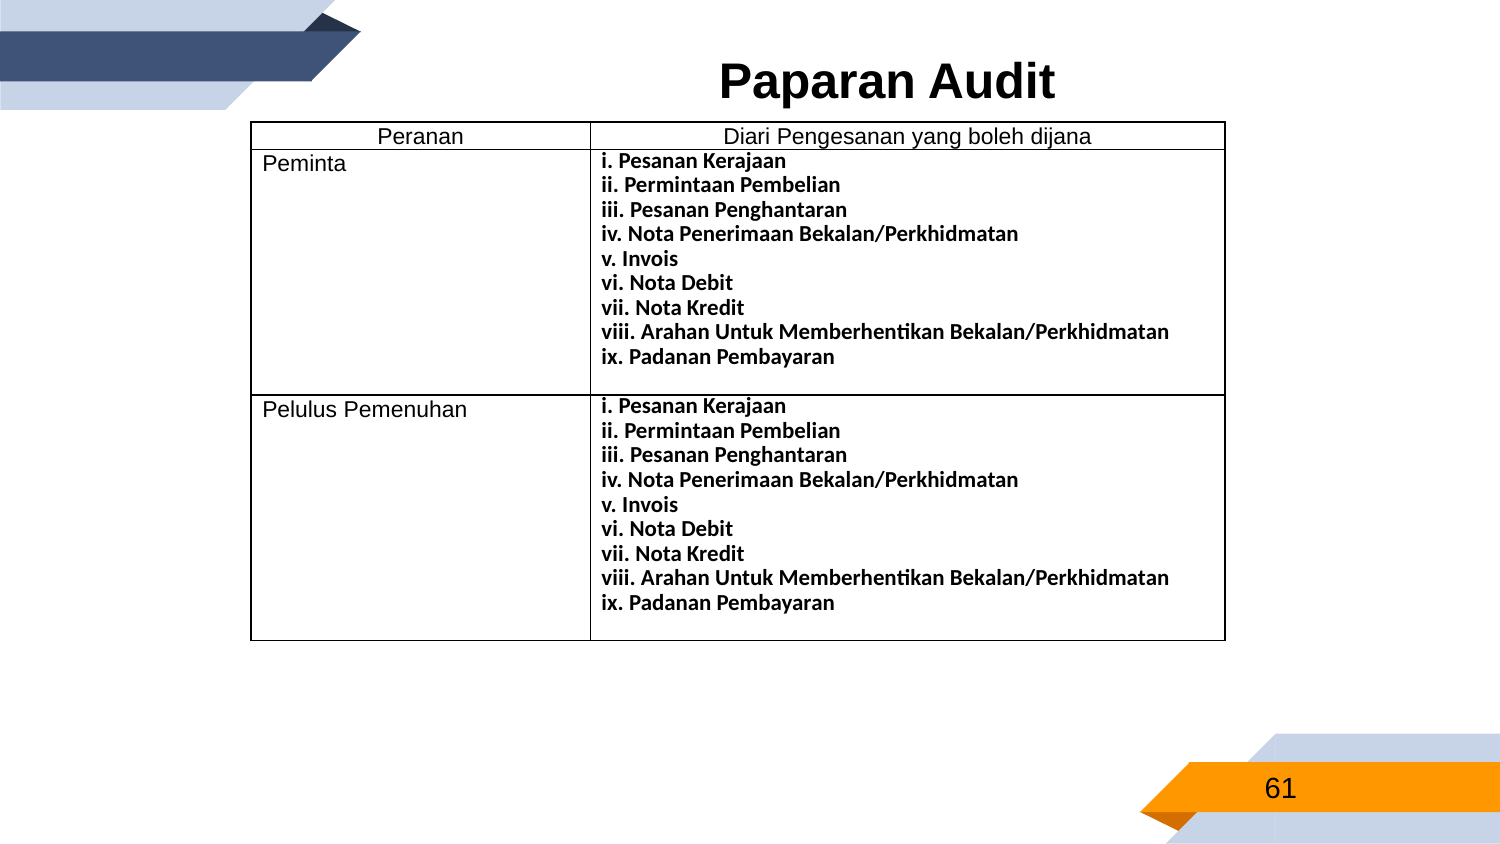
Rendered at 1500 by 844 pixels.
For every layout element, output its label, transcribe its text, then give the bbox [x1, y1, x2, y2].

table_header Peranan [252, 123, 590, 149]
text_box Paparan Audit [323, 45, 1452, 111]
table_cell Pelulus Pemenuhan [252, 396, 590, 640]
table_cell Peminta [252, 150, 590, 394]
slide_number 61 [1249, 760, 1494, 813]
table_header Diari Pengesanan yang boleh dijana [591, 123, 1224, 149]
table_cell i. Pesanan Kerajaan ii. Permintaan Pembelian iii. Pesanan Penghantaran iv. Nota Penerimaan Bekalan/Perkhidmatan v. Invois vi. Nota Debit vii. Nota Kredit viii. Arahan Untuk Memberhentikan Bekalan/Perkhidmatan ix. Padanan Pembayaran [591, 396, 1224, 640]
table_cell i. Pesanan Kerajaan ii. Permintaan Pembelian iii. Pesanan Penghantaran iv. Nota Penerimaan Bekalan/Perkhidmatan v. Invois vi. Nota Debit vii. Nota Kredit viii. Arahan Untuk Memberhentikan Bekalan/Perkhidmatan ix. Padanan Pembayaran [591, 150, 1224, 394]
